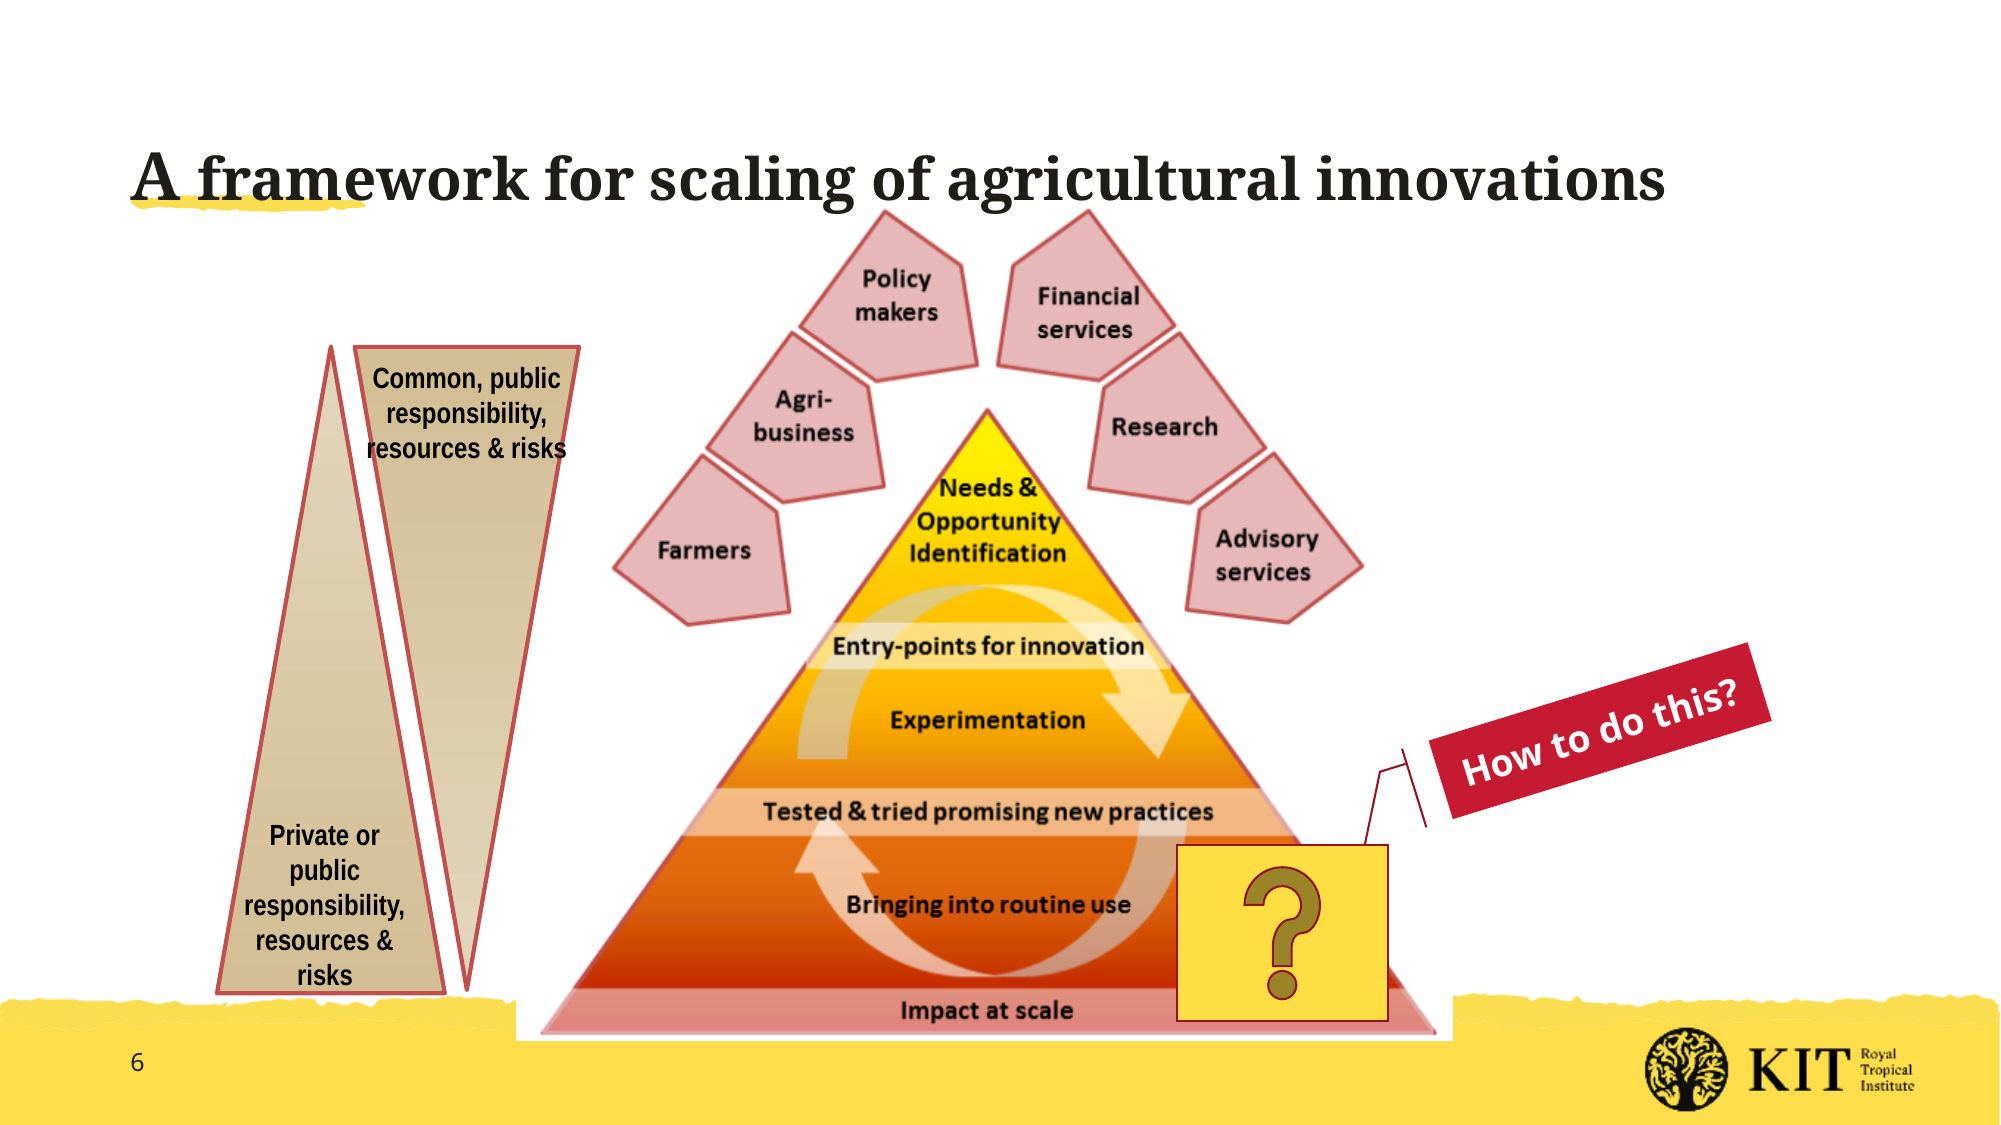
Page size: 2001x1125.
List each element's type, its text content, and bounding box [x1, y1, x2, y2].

text_box [376, 472, 516, 990]
text_box Common, public responsibility, resources & risks [351, 352, 516, 472]
title A framework for scaling of agricultural innovations [115, 119, 1886, 238]
slide_number 6 [115, 1033, 235, 1094]
text_box Private or public responsibility, resources & risks [217, 808, 433, 999]
text_box How to do this? [1453, 642, 1772, 820]
text_box [354, 346, 516, 352]
text_box [433, 926, 445, 994]
text_box [249, 346, 413, 808]
picture [0, 196, 2000, 1125]
